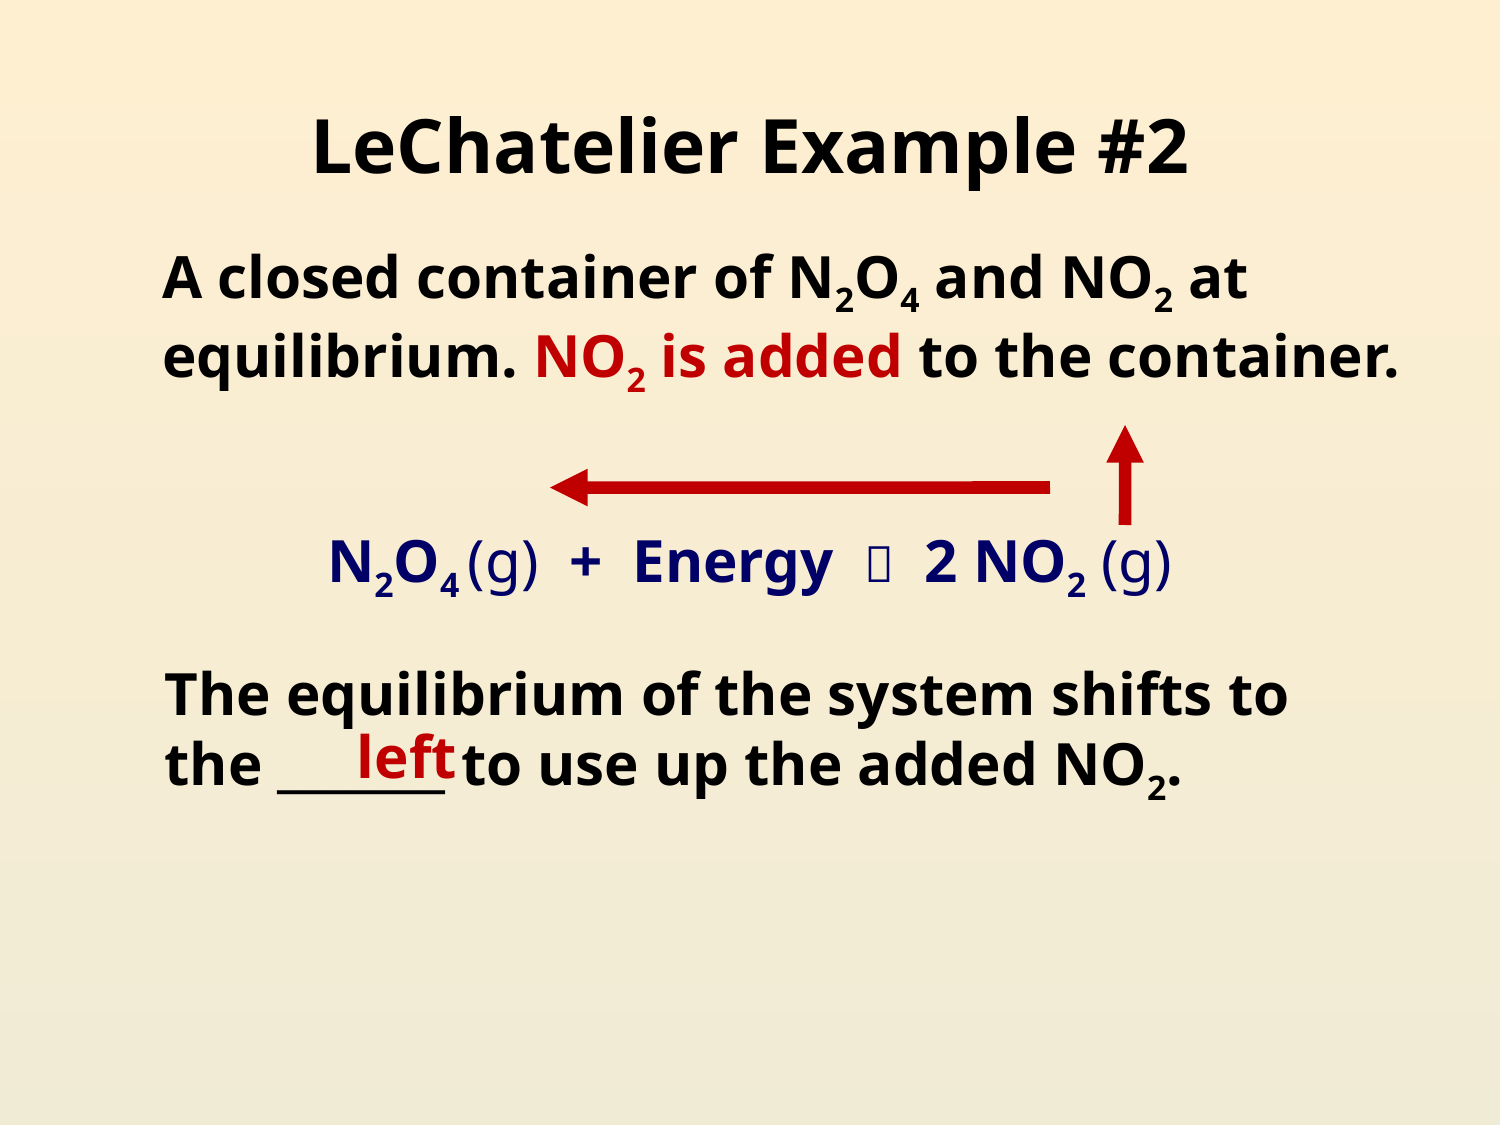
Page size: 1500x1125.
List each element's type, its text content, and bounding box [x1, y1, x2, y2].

title LeChatelier Example #2 [112, 49, 1388, 238]
text_box [1118, 424, 1132, 526]
text_box [549, 481, 1051, 494]
text_box The equilibrium of the system shifts to the _______ to use up the added NO2. [150, 649, 1328, 815]
text_box N2O4 (g) + Energy  2 NO2 (g) [312, 516, 1350, 612]
text_box A closed container of N2O4 and NO2 at equilibrium. NO2 is added to the container. [147, 232, 1438, 407]
text_box left [342, 712, 472, 798]
